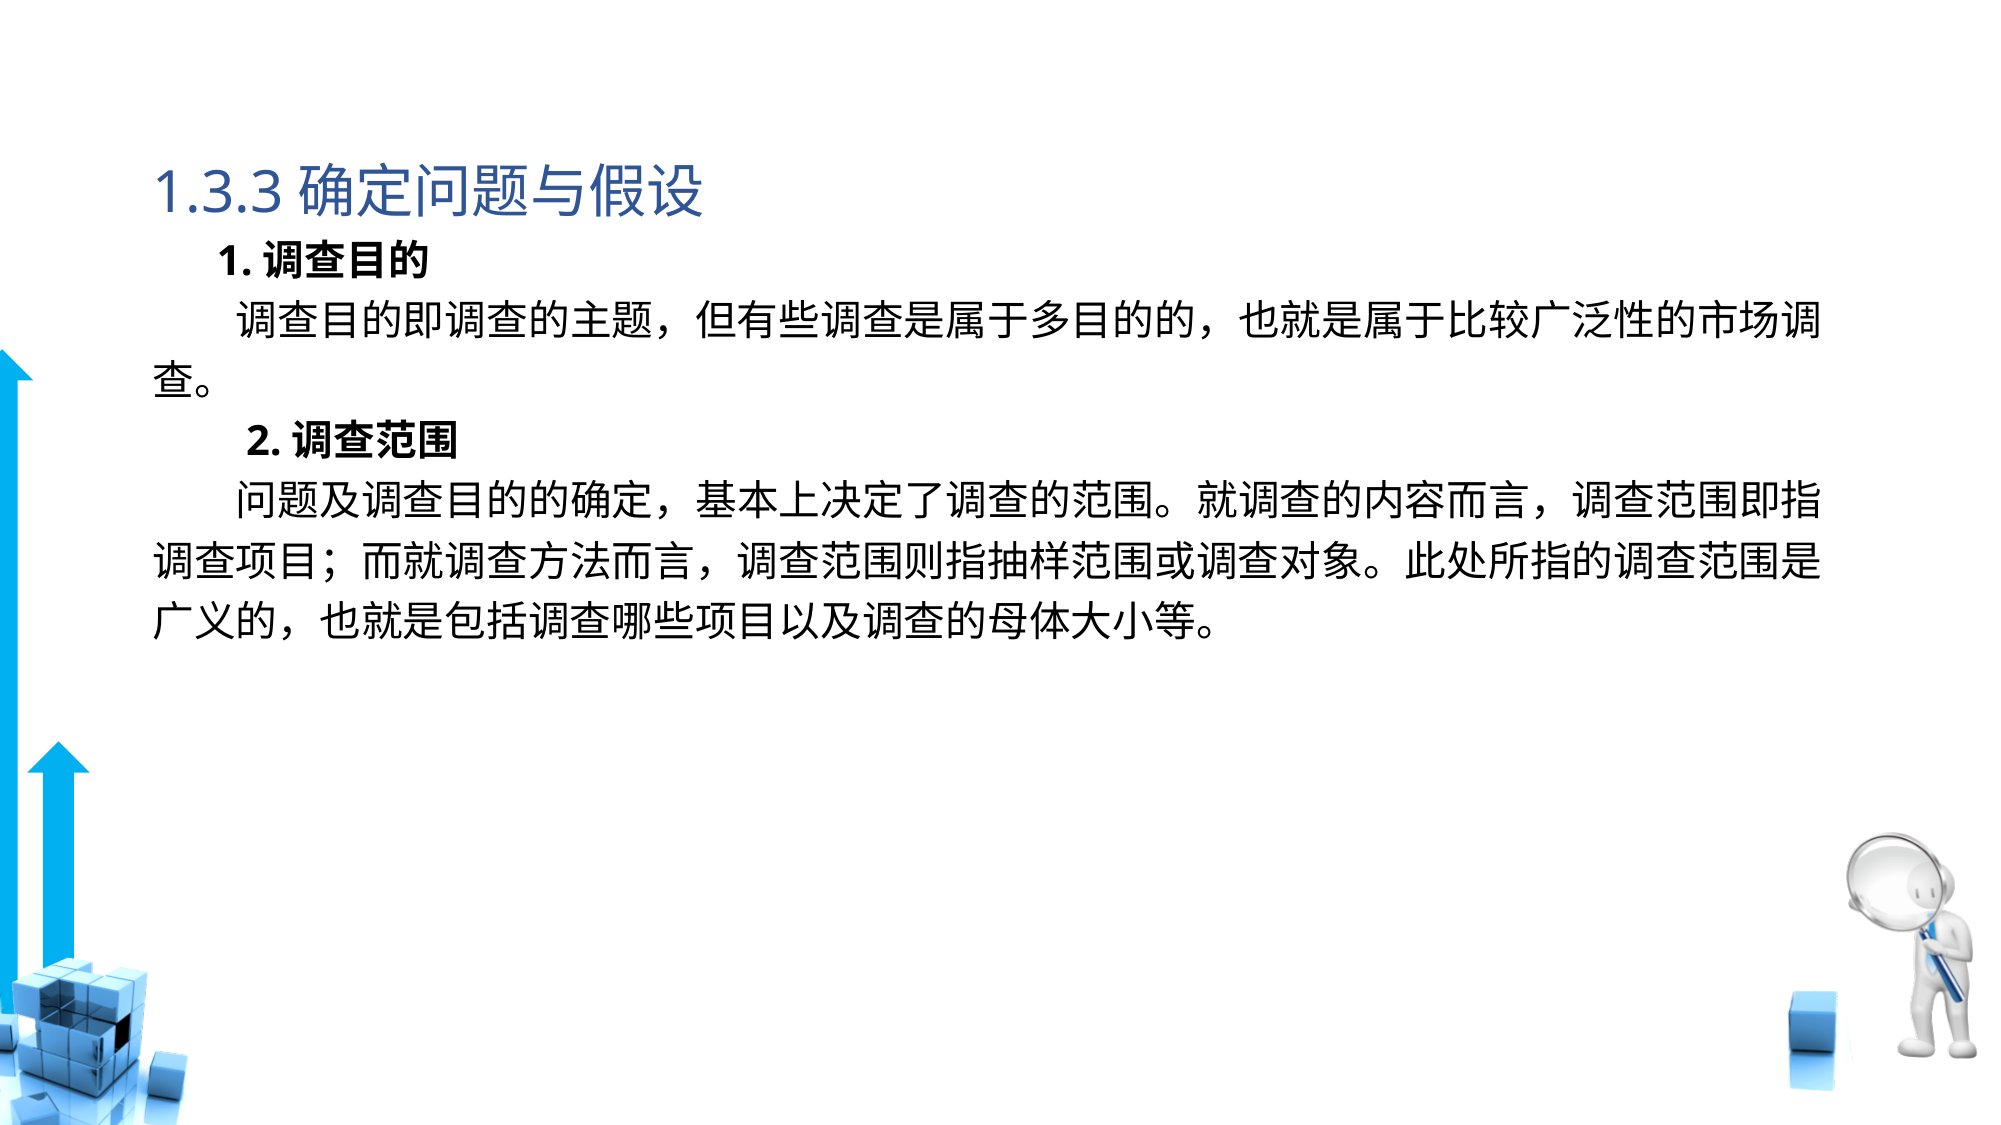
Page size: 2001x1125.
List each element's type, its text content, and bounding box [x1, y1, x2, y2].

picture [0, 948, 193, 1125]
picture [1750, 832, 1994, 1102]
title 1.3.3确定问题与假设 1.调查目的 调查目的即调查的主题，但有些调查是属于多目的的，也就是属于比较广泛性的市场调查。 2.调查范围 问题及调查目的的确定，基本上决定了调查的范围。就调查的内容而言，调查范围即指调查项目；而就调查方法而言，调查范围则指抽样范围或调查对象。此处所指的调查范围是广义的，也就是包括调查哪些项目以及调查的母体大小等。 [137, 132, 1863, 1003]
